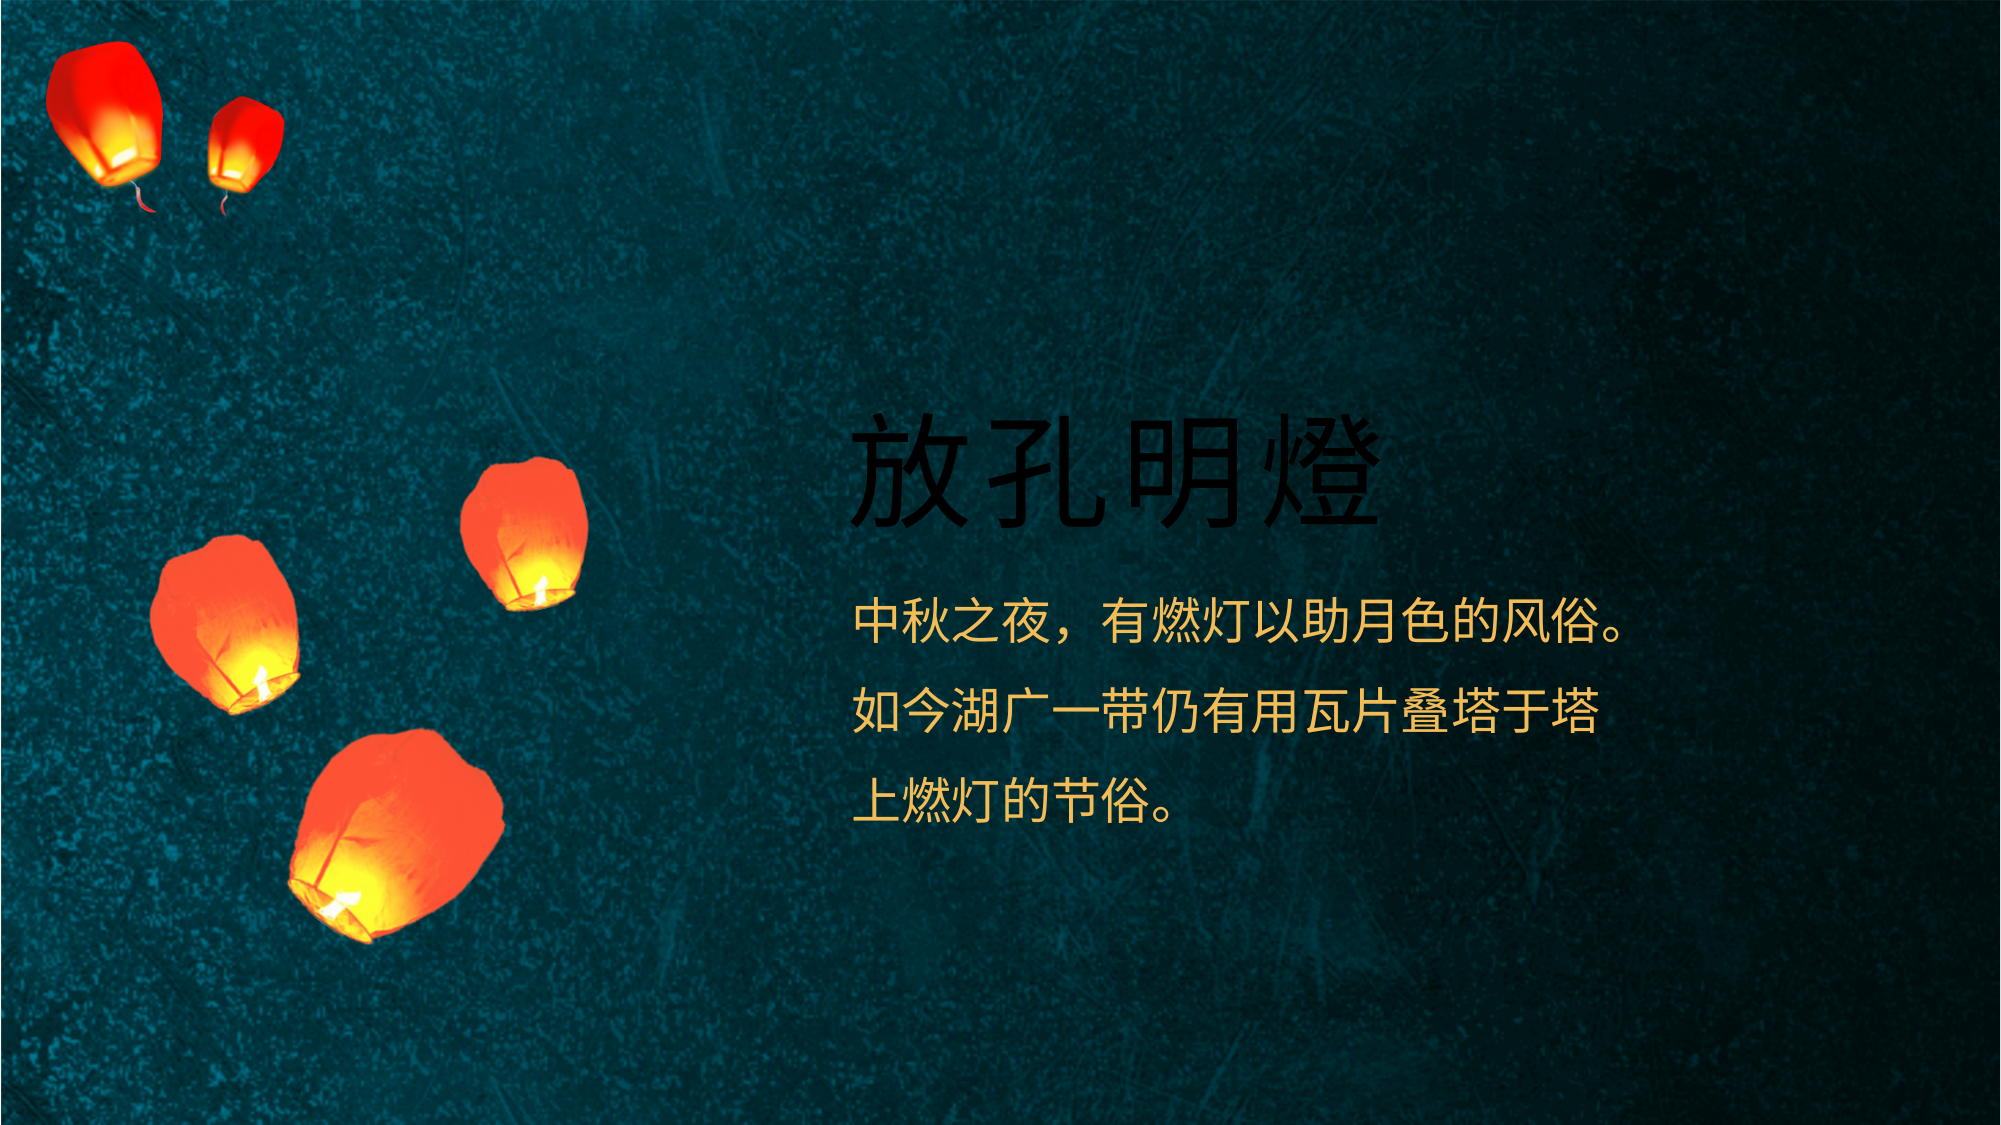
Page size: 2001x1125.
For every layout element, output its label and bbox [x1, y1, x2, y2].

picture [3, 0, 1998, 1125]
text_box [746, 385, 1638, 830]
